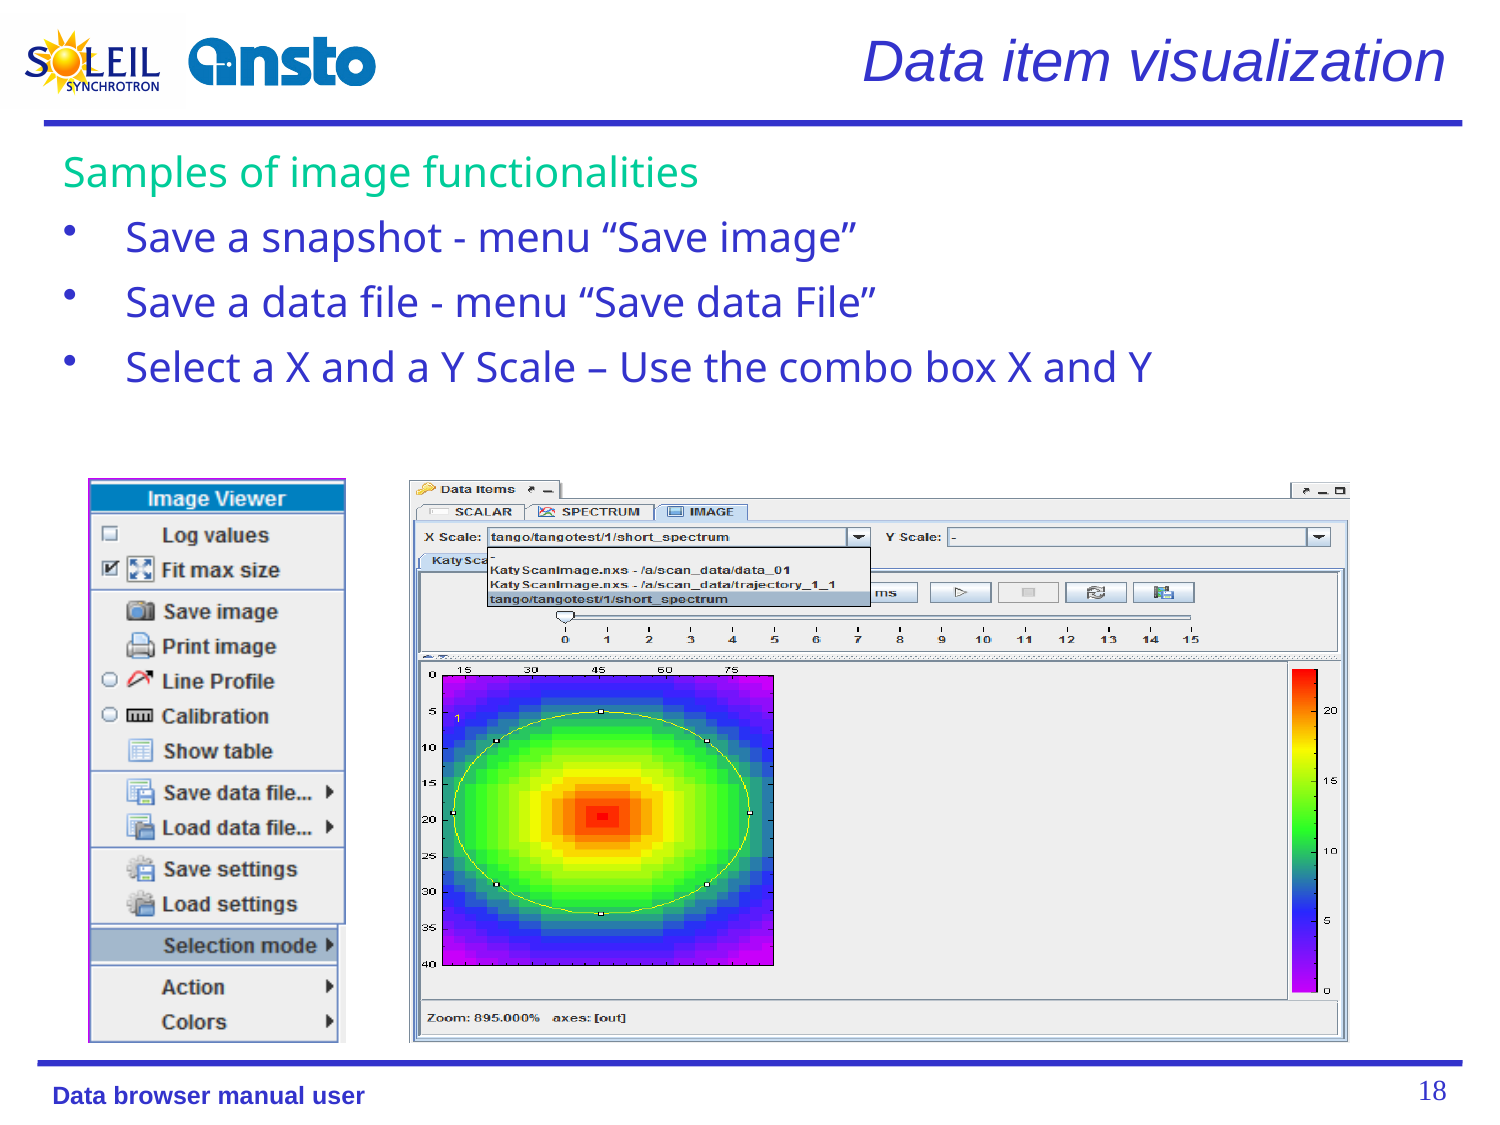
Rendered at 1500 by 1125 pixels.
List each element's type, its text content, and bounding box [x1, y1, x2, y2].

picture [88, 478, 346, 1044]
picture [186, 36, 237, 86]
list Samples of image functionalities Save a snapshot - menu “Save image” Save a data file - menu “Save data File” Select a X and a Y Scale – Use the combo box X and Y [47, 147, 1446, 467]
picture [409, 478, 1351, 1044]
slide_number 18 [1119, 1063, 1463, 1118]
title Data item visualization [237, 10, 1463, 106]
